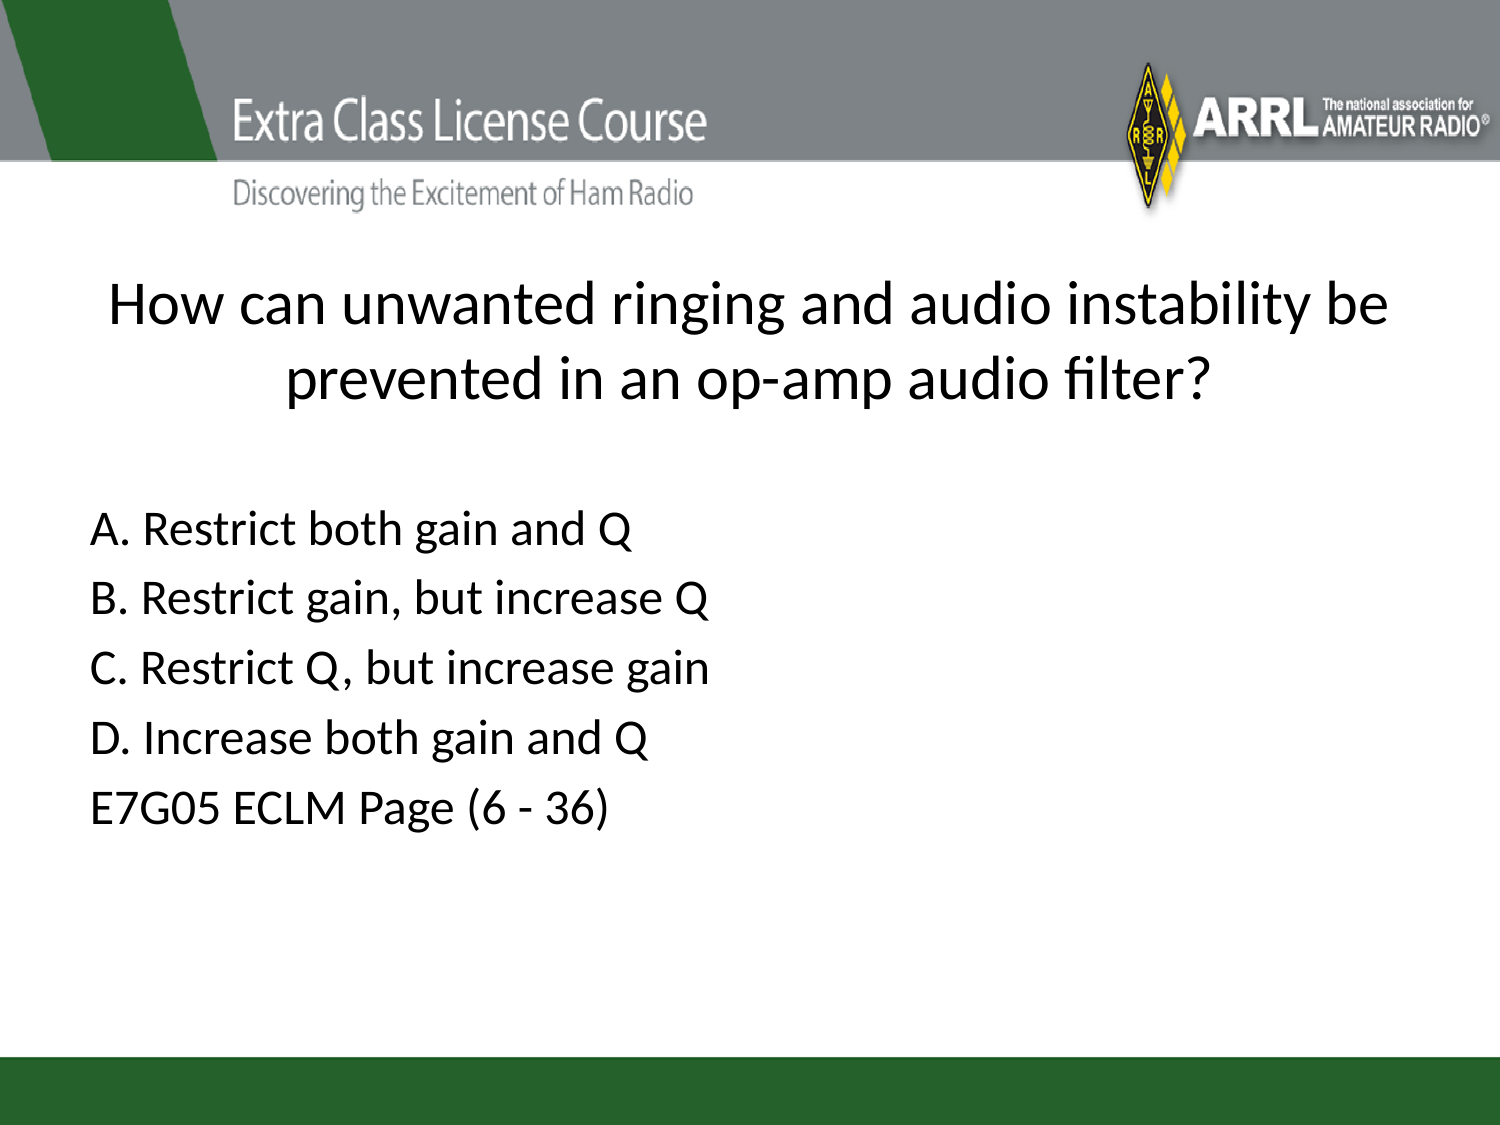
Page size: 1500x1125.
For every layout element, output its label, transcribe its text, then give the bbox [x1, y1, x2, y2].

list A. Restrict both gain and Q B. Restrict gain, but increase Q C. Restrict Q, but increase gain D. Increase both gain and Q E7G05 ECLM Page (6 - 36) [75, 487, 1425, 1005]
picture [0, 0, 1500, 1125]
title How can unwanted ringing and audio instability be prevented in an op-amp audio filter? [75, 254, 1425, 435]
